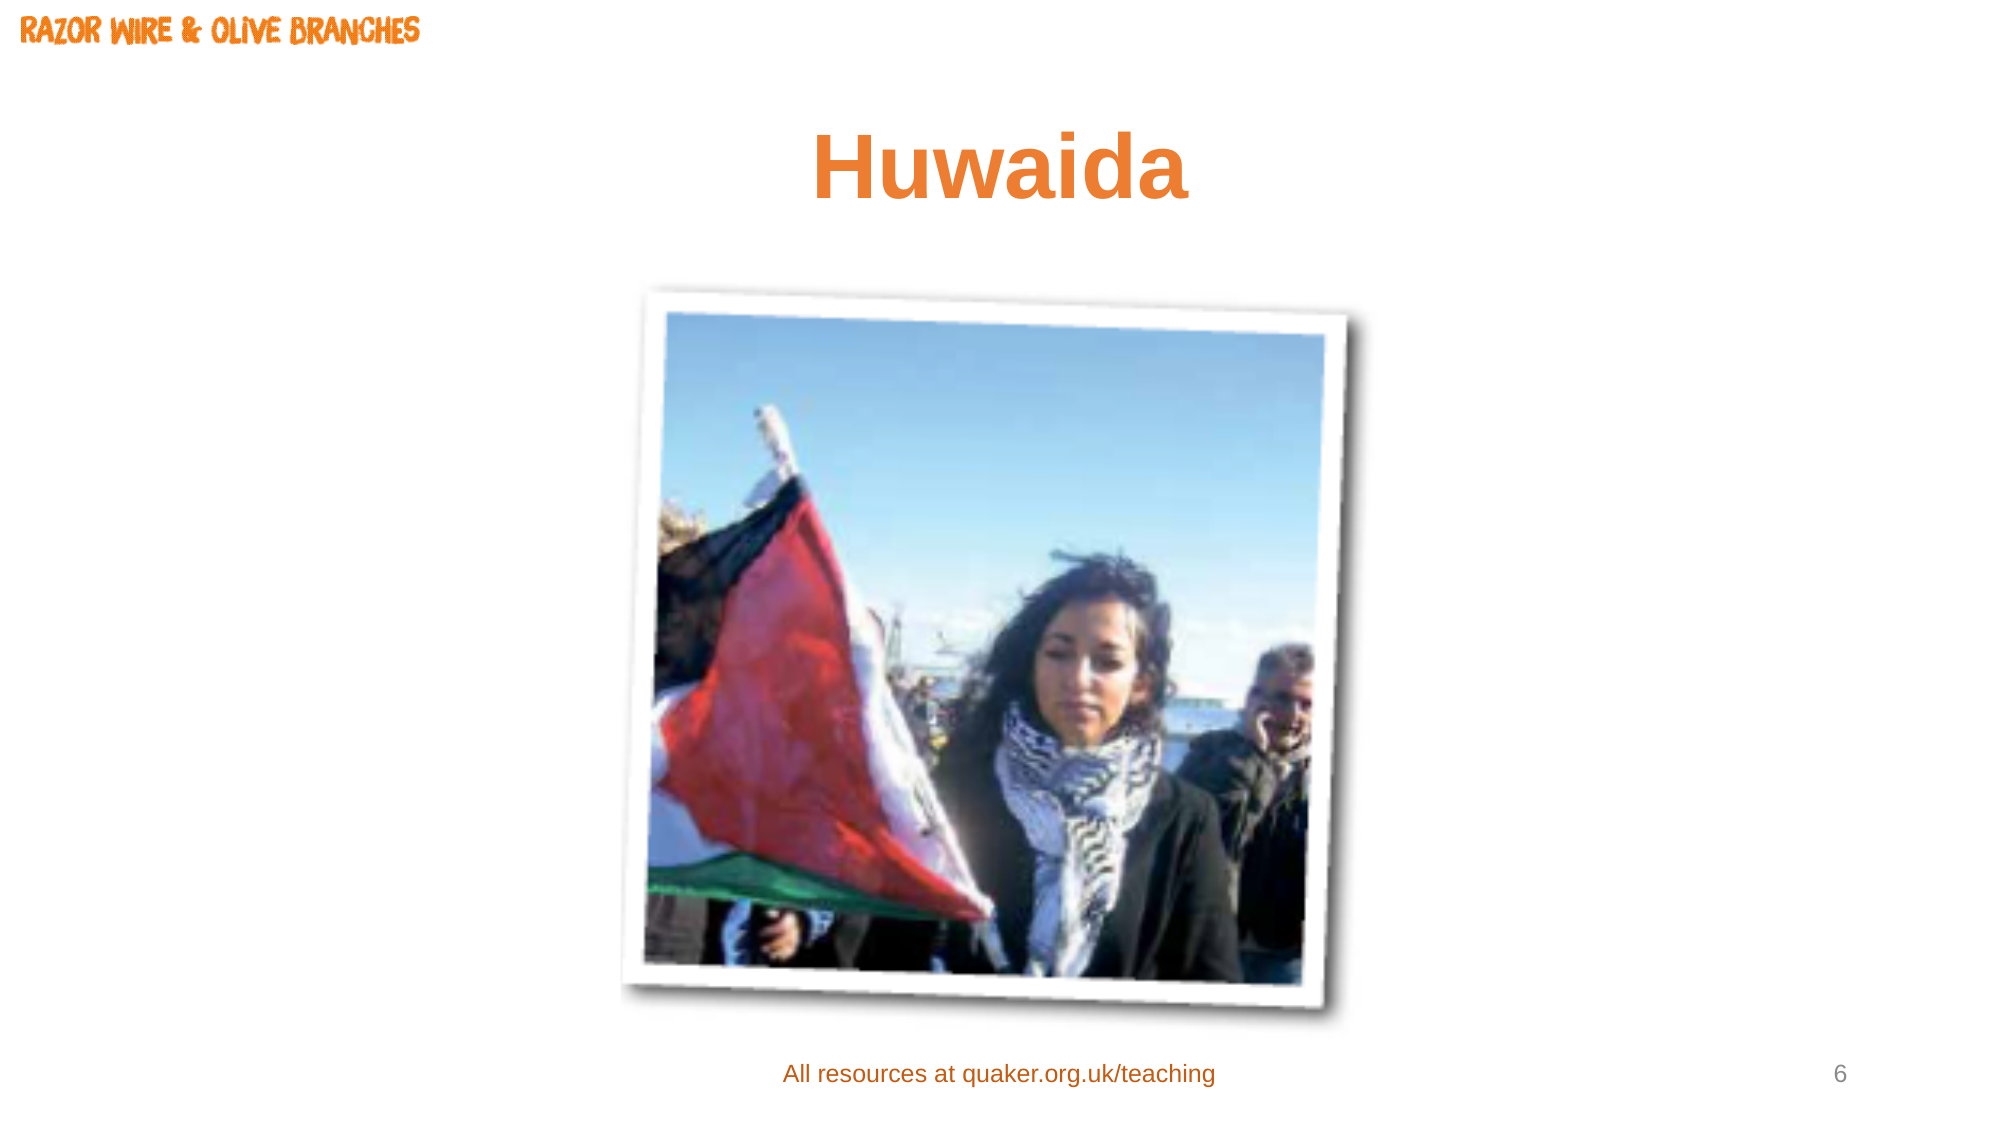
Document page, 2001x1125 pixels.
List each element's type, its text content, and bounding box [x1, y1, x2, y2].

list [620, 262, 1380, 1058]
title Huwaida [137, 59, 1863, 278]
footer All resources at quaker.org.uk/teaching [662, 1058, 1338, 1103]
slide_number 6 [1412, 1042, 1863, 1103]
